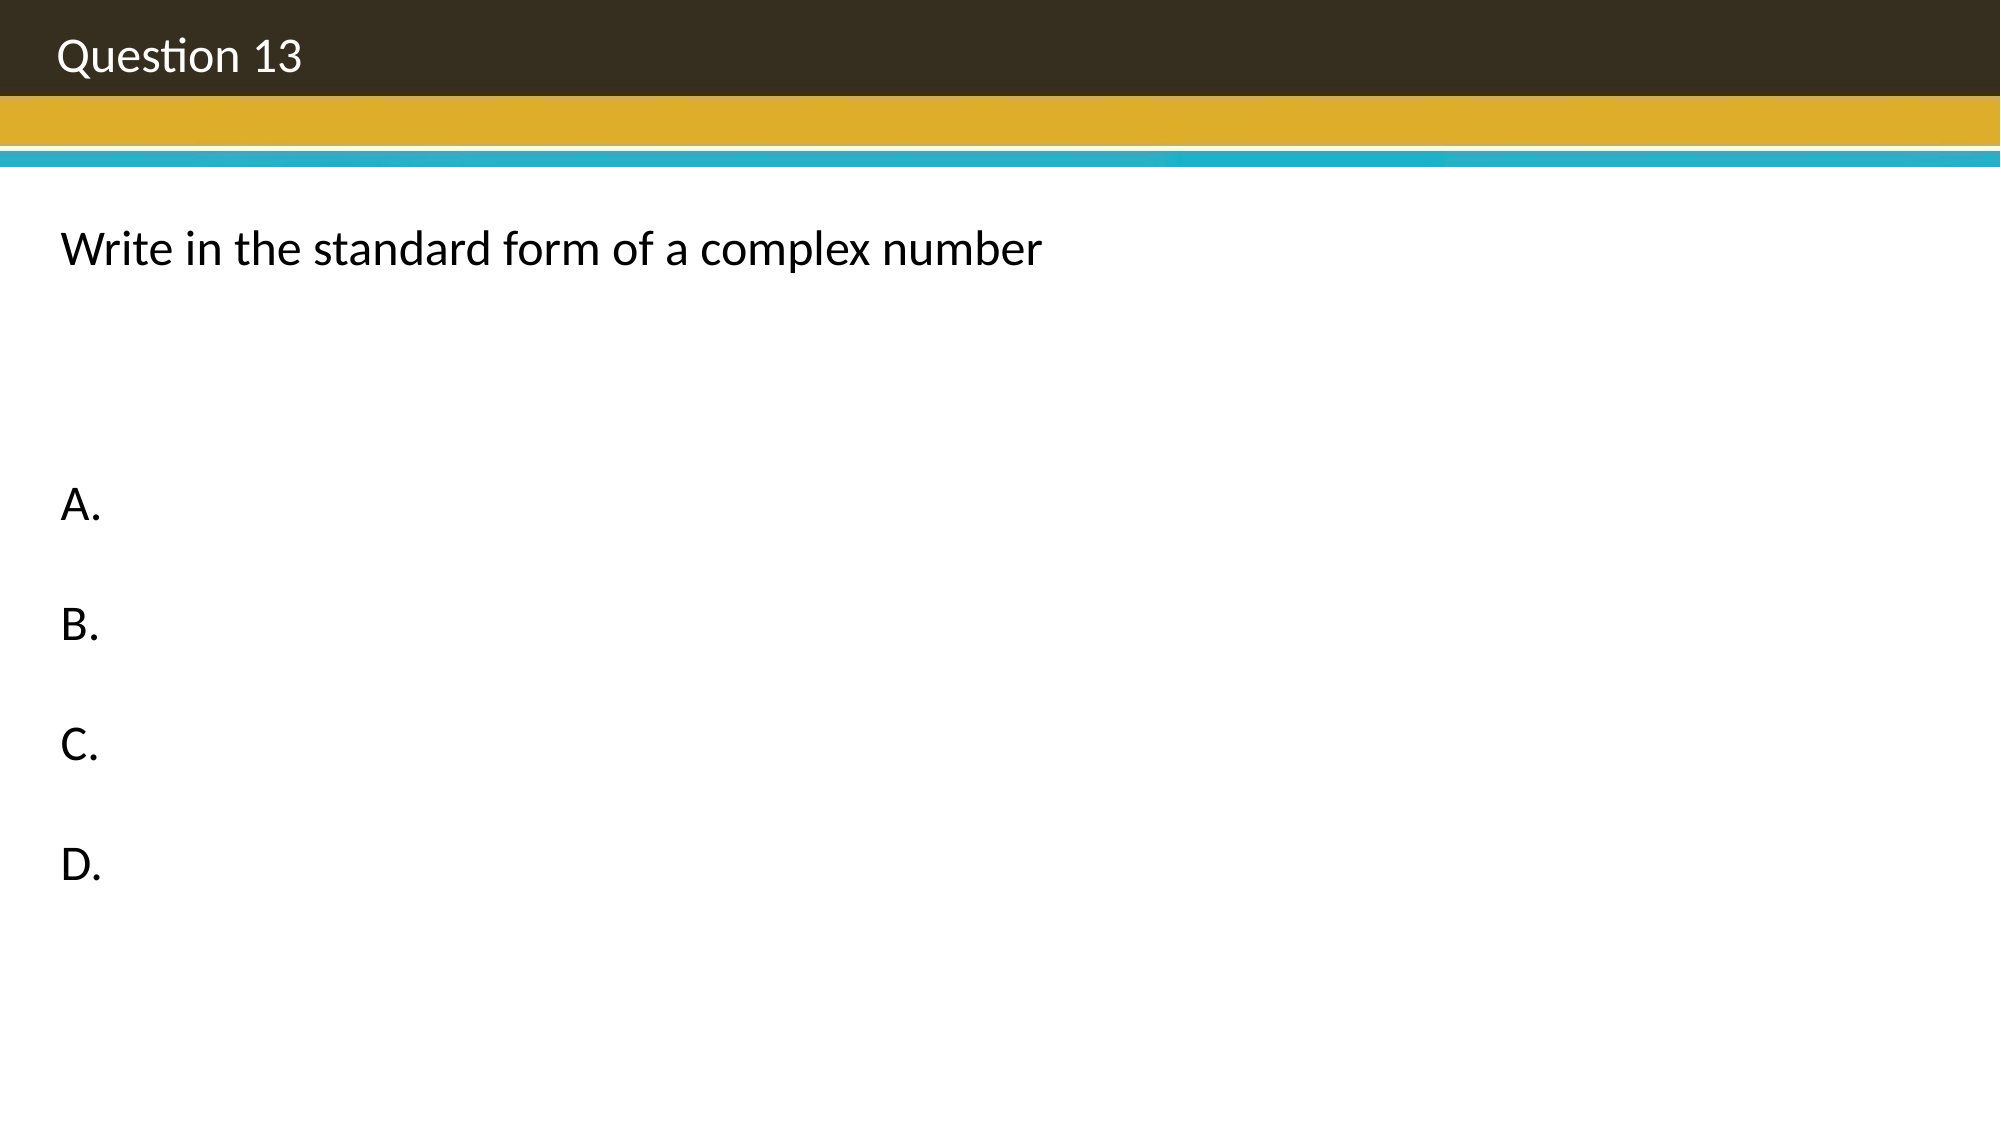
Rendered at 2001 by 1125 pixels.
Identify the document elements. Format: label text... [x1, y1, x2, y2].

picture [0, 0, 2000, 167]
text_box Question 13 [41, 14, 318, 90]
